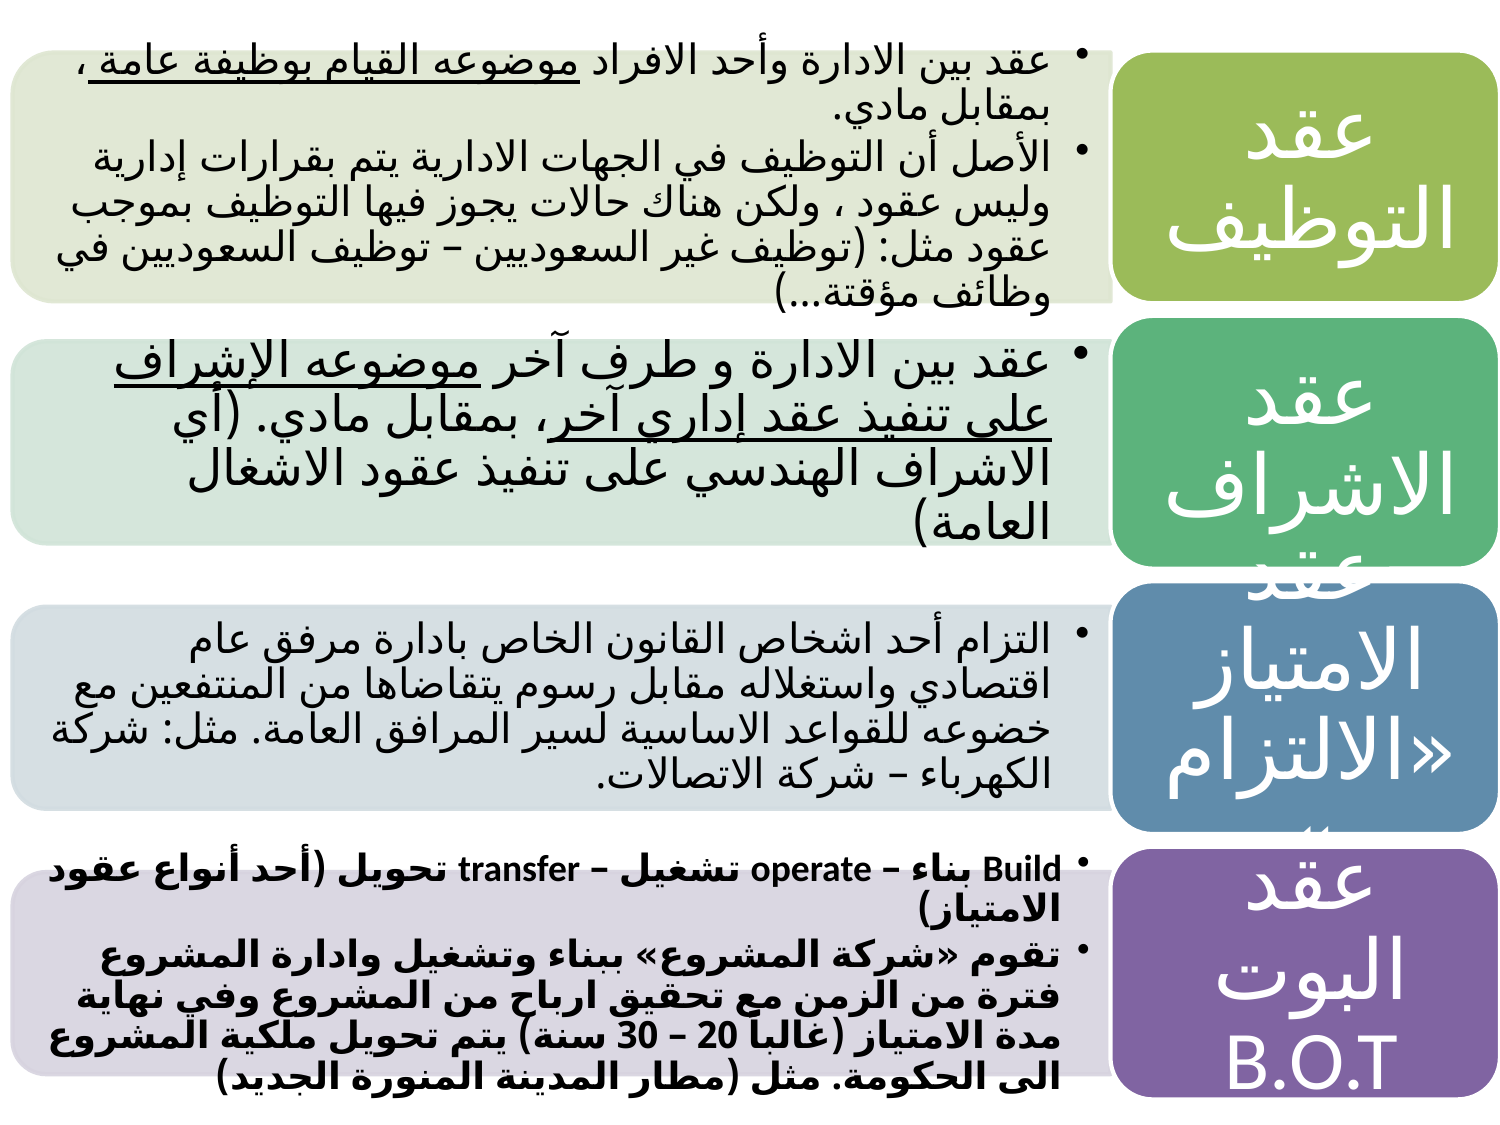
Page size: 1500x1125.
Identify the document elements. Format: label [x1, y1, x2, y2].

list [12, 49, 1500, 1101]
